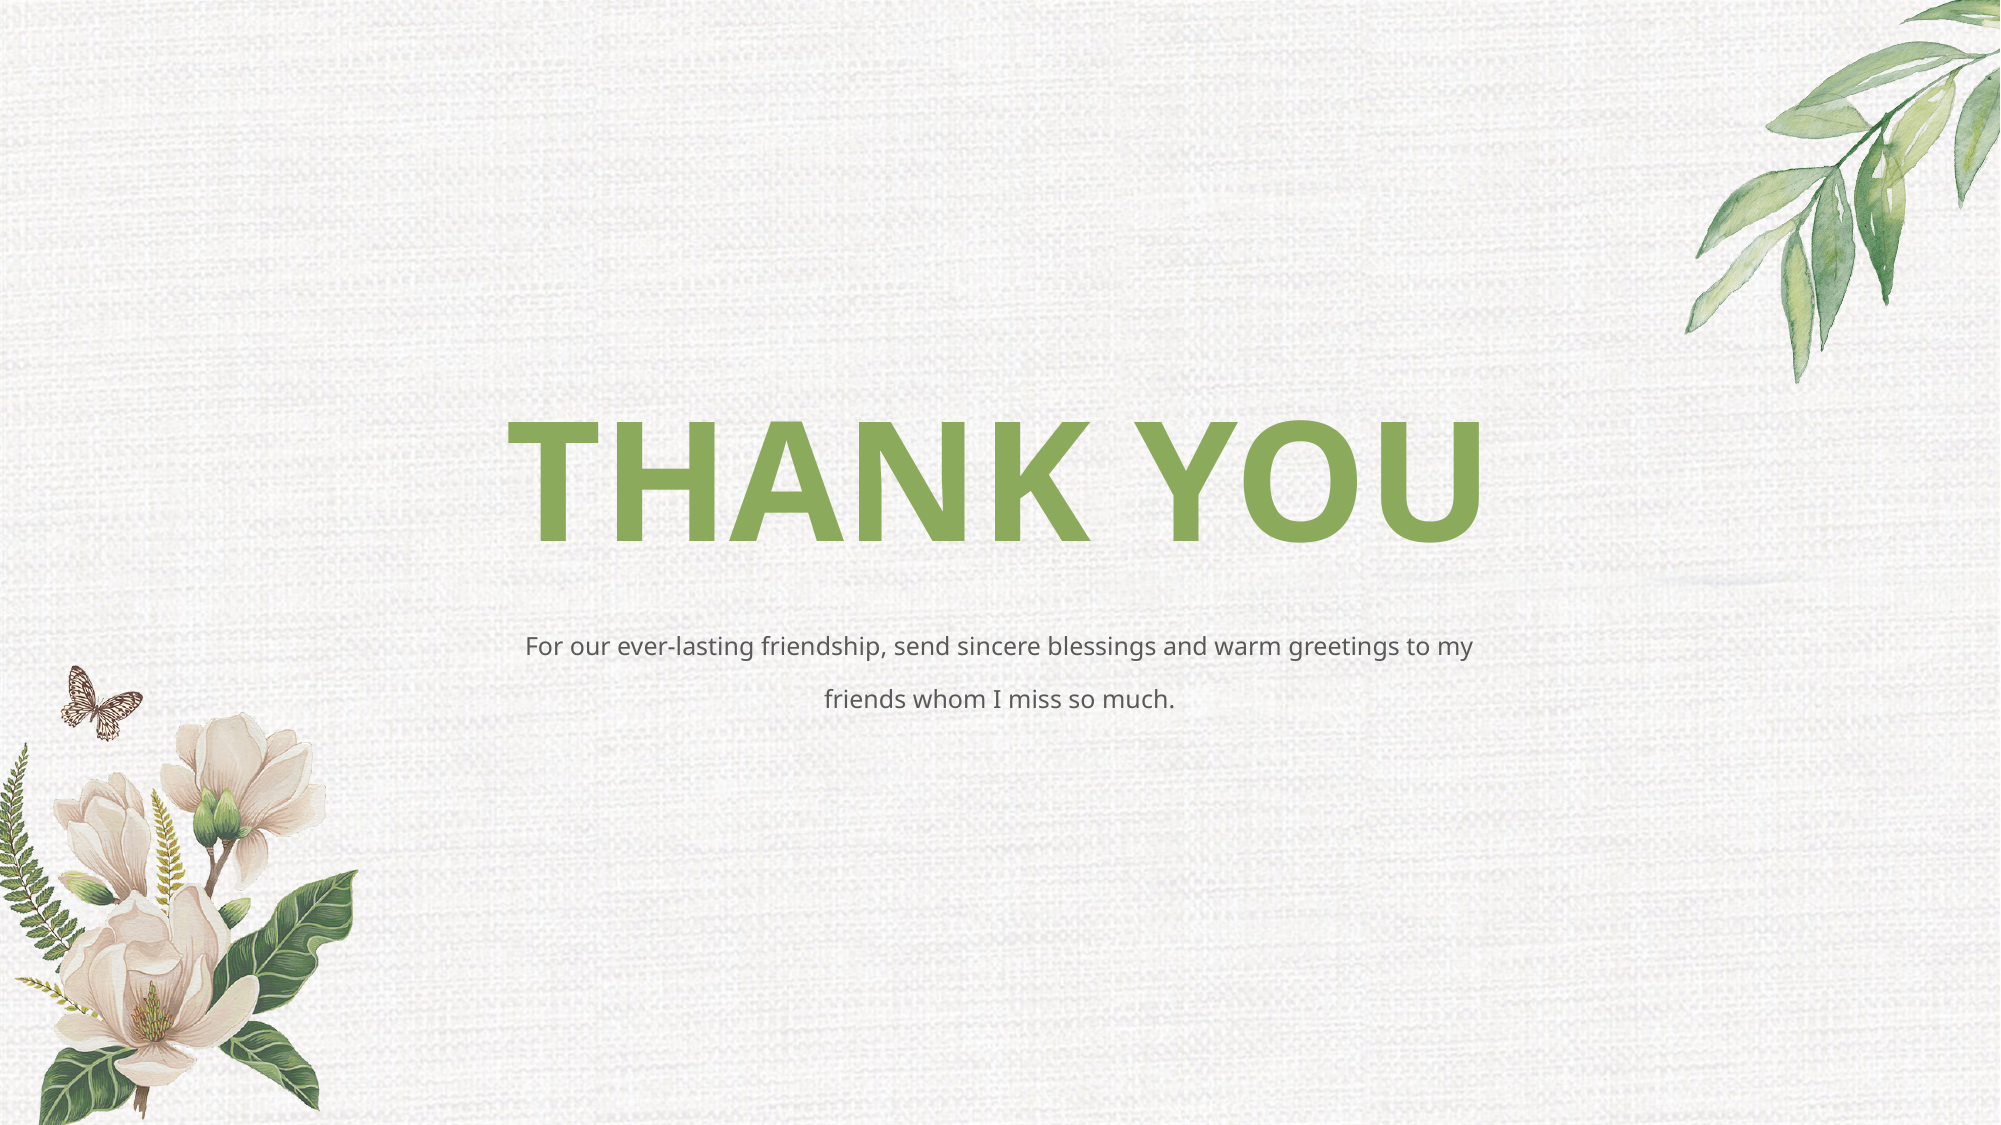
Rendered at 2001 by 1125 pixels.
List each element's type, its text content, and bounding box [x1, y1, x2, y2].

picture [0, 0, 2001, 1125]
text_box THANK YOU [419, 367, 1580, 583]
text_box For our ever-lasting friendship, send sincere blessings and warm greetings to my friends whom I miss so much. [501, 598, 1499, 722]
